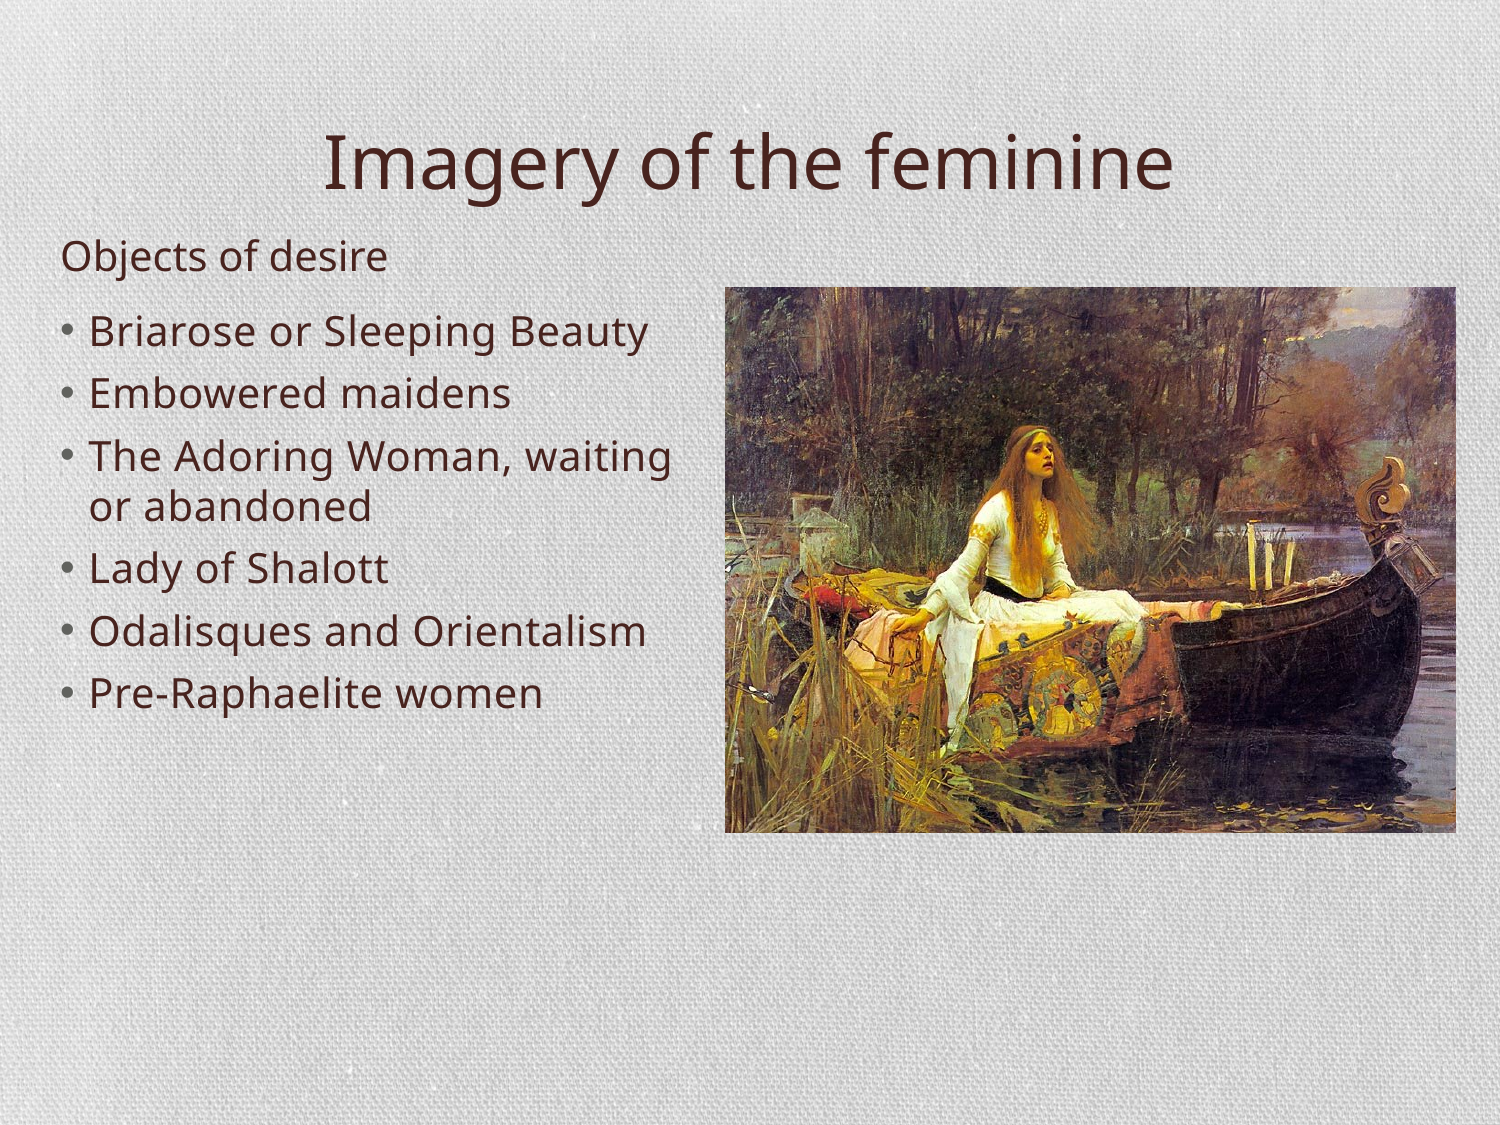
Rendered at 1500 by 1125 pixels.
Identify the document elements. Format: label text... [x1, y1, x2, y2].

list Objects of desire [45, 213, 743, 297]
list Briarose or Sleeping Beauty Embowered maidens The Adoring Woman, waiting or abandoned Lady of Shalott Odalisques and Orientalism Pre-Raphaelite women [45, 297, 743, 1023]
title Imagery of the feminine [45, 37, 1455, 213]
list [724, 287, 1456, 833]
